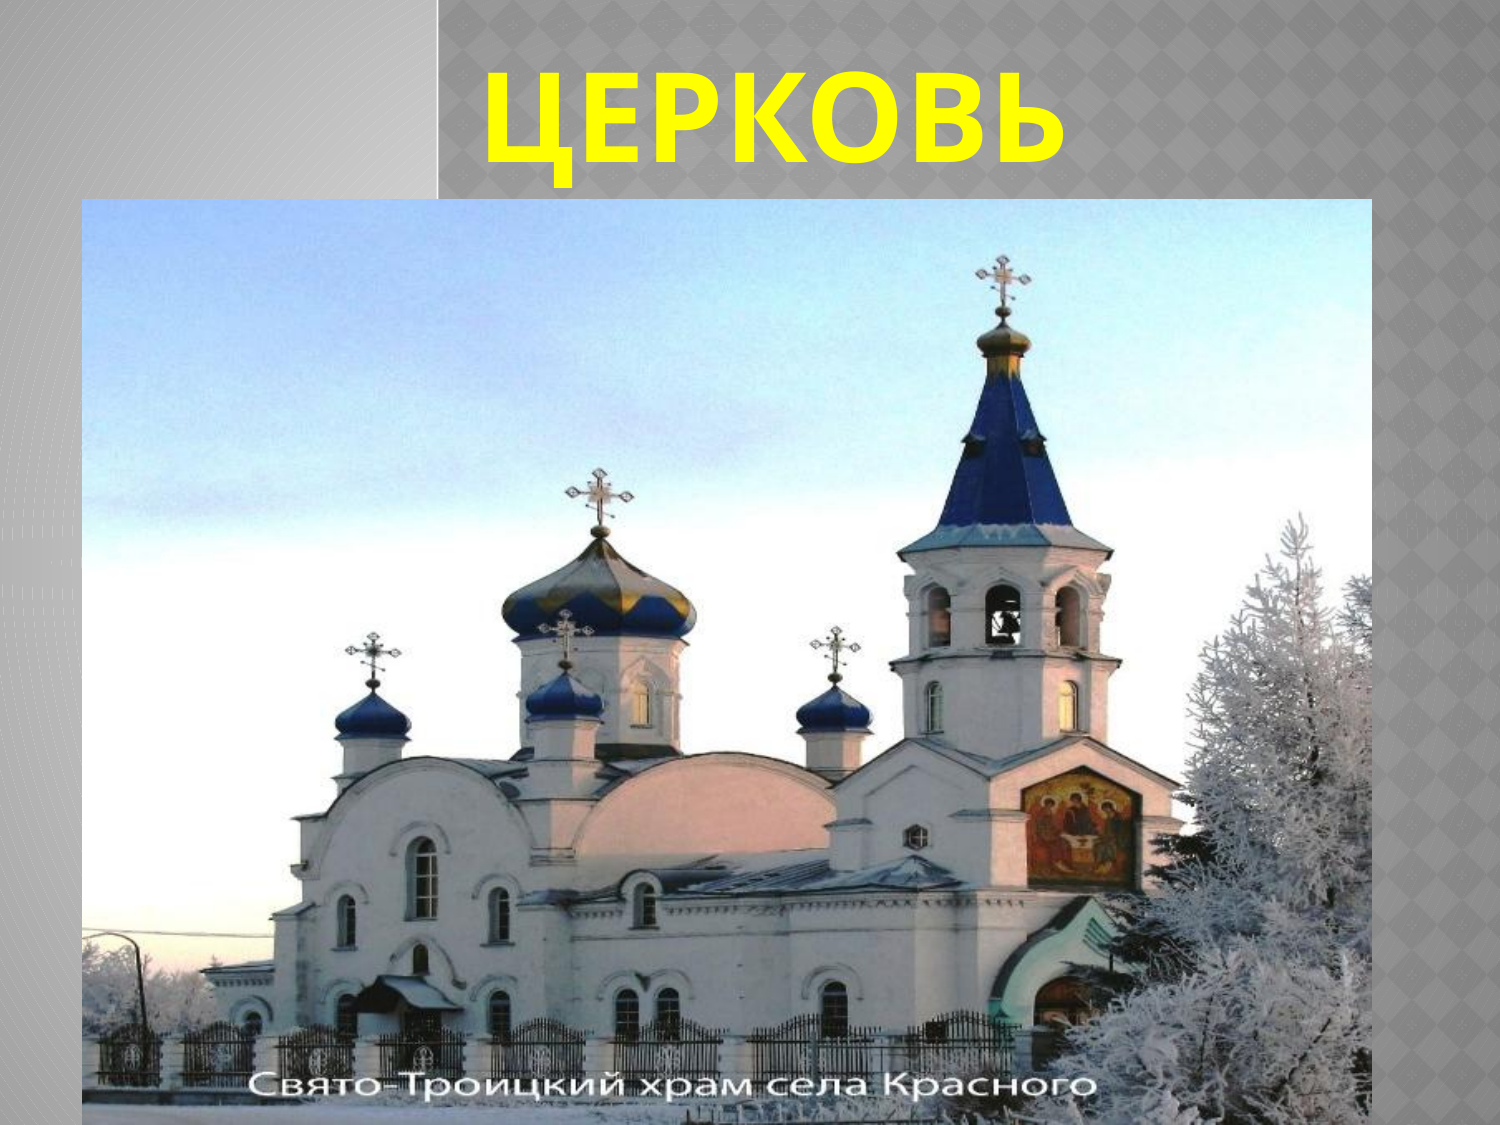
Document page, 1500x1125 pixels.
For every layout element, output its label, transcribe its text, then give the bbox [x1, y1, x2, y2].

title церковь [82, 0, 1465, 188]
picture [81, 198, 1372, 1125]
